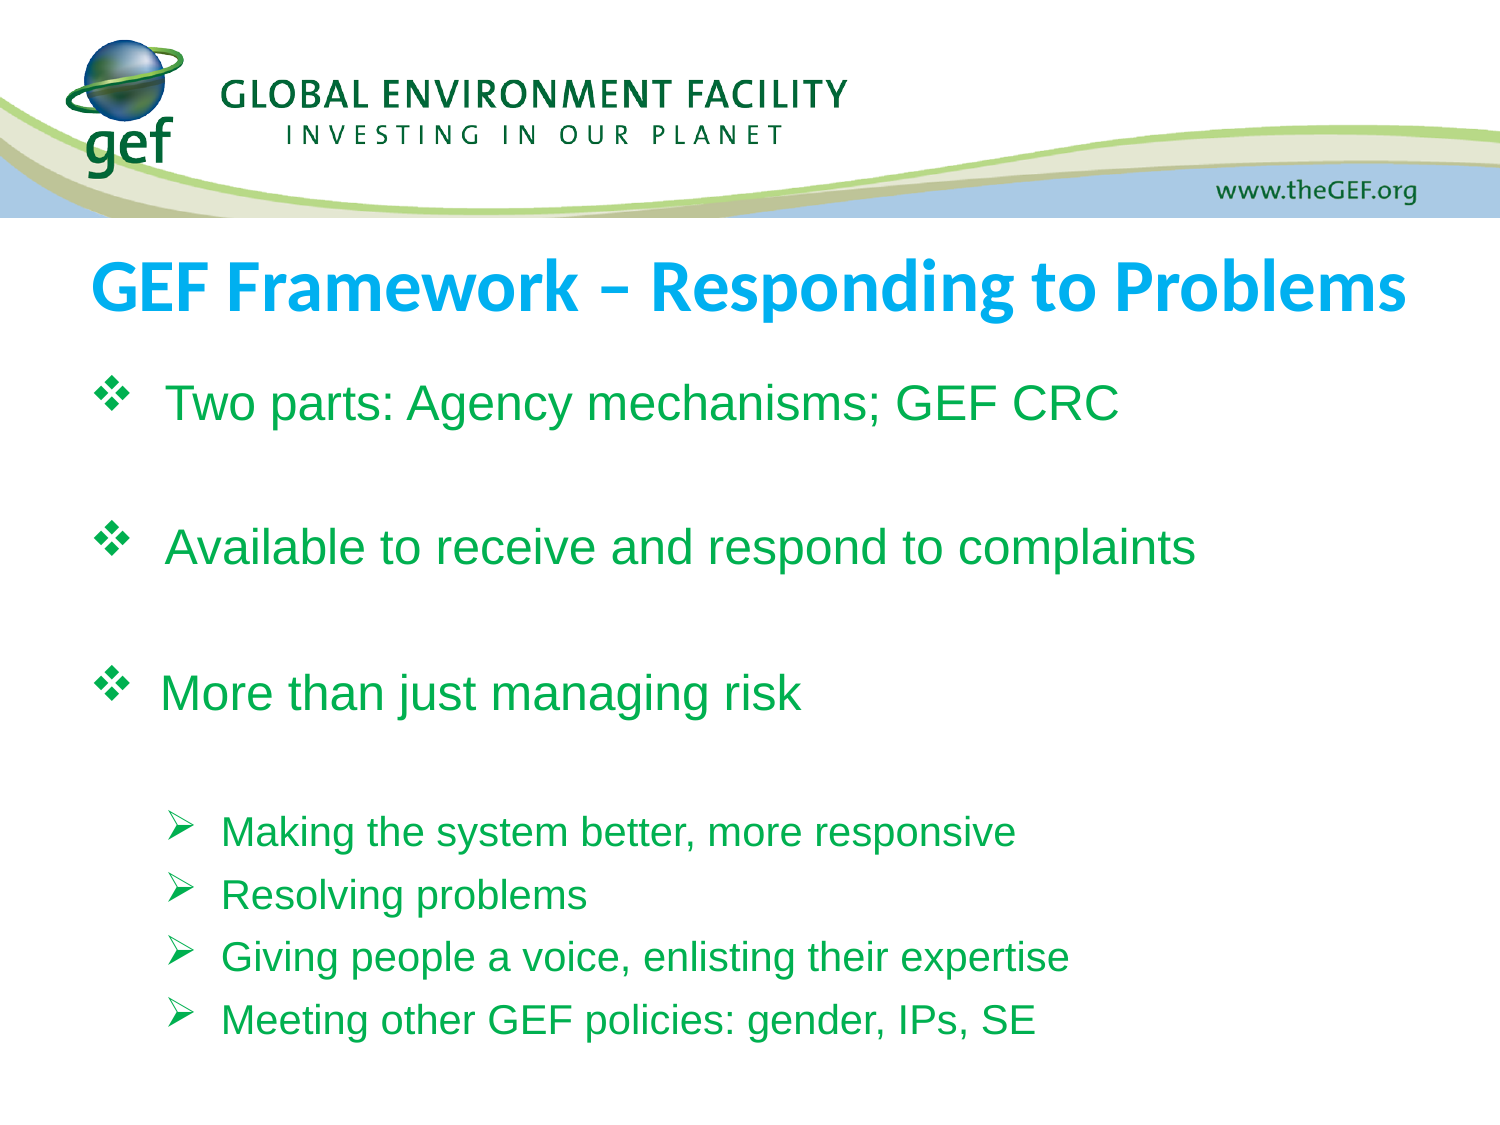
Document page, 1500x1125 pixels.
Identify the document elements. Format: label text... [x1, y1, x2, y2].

picture [0, 12, 1500, 218]
title GEF Framework – Responding to Problems [74, 199, 1426, 363]
subtitle Two parts: Agency mechanisms; GEF CRC Available to receive and respond to complaints More than just managing risk Making the system better, more responsive Resolving problems Giving people a voice, enlisting their expertise Meeting other GEF policies: gender, IPs, SE [74, 362, 1425, 1076]
